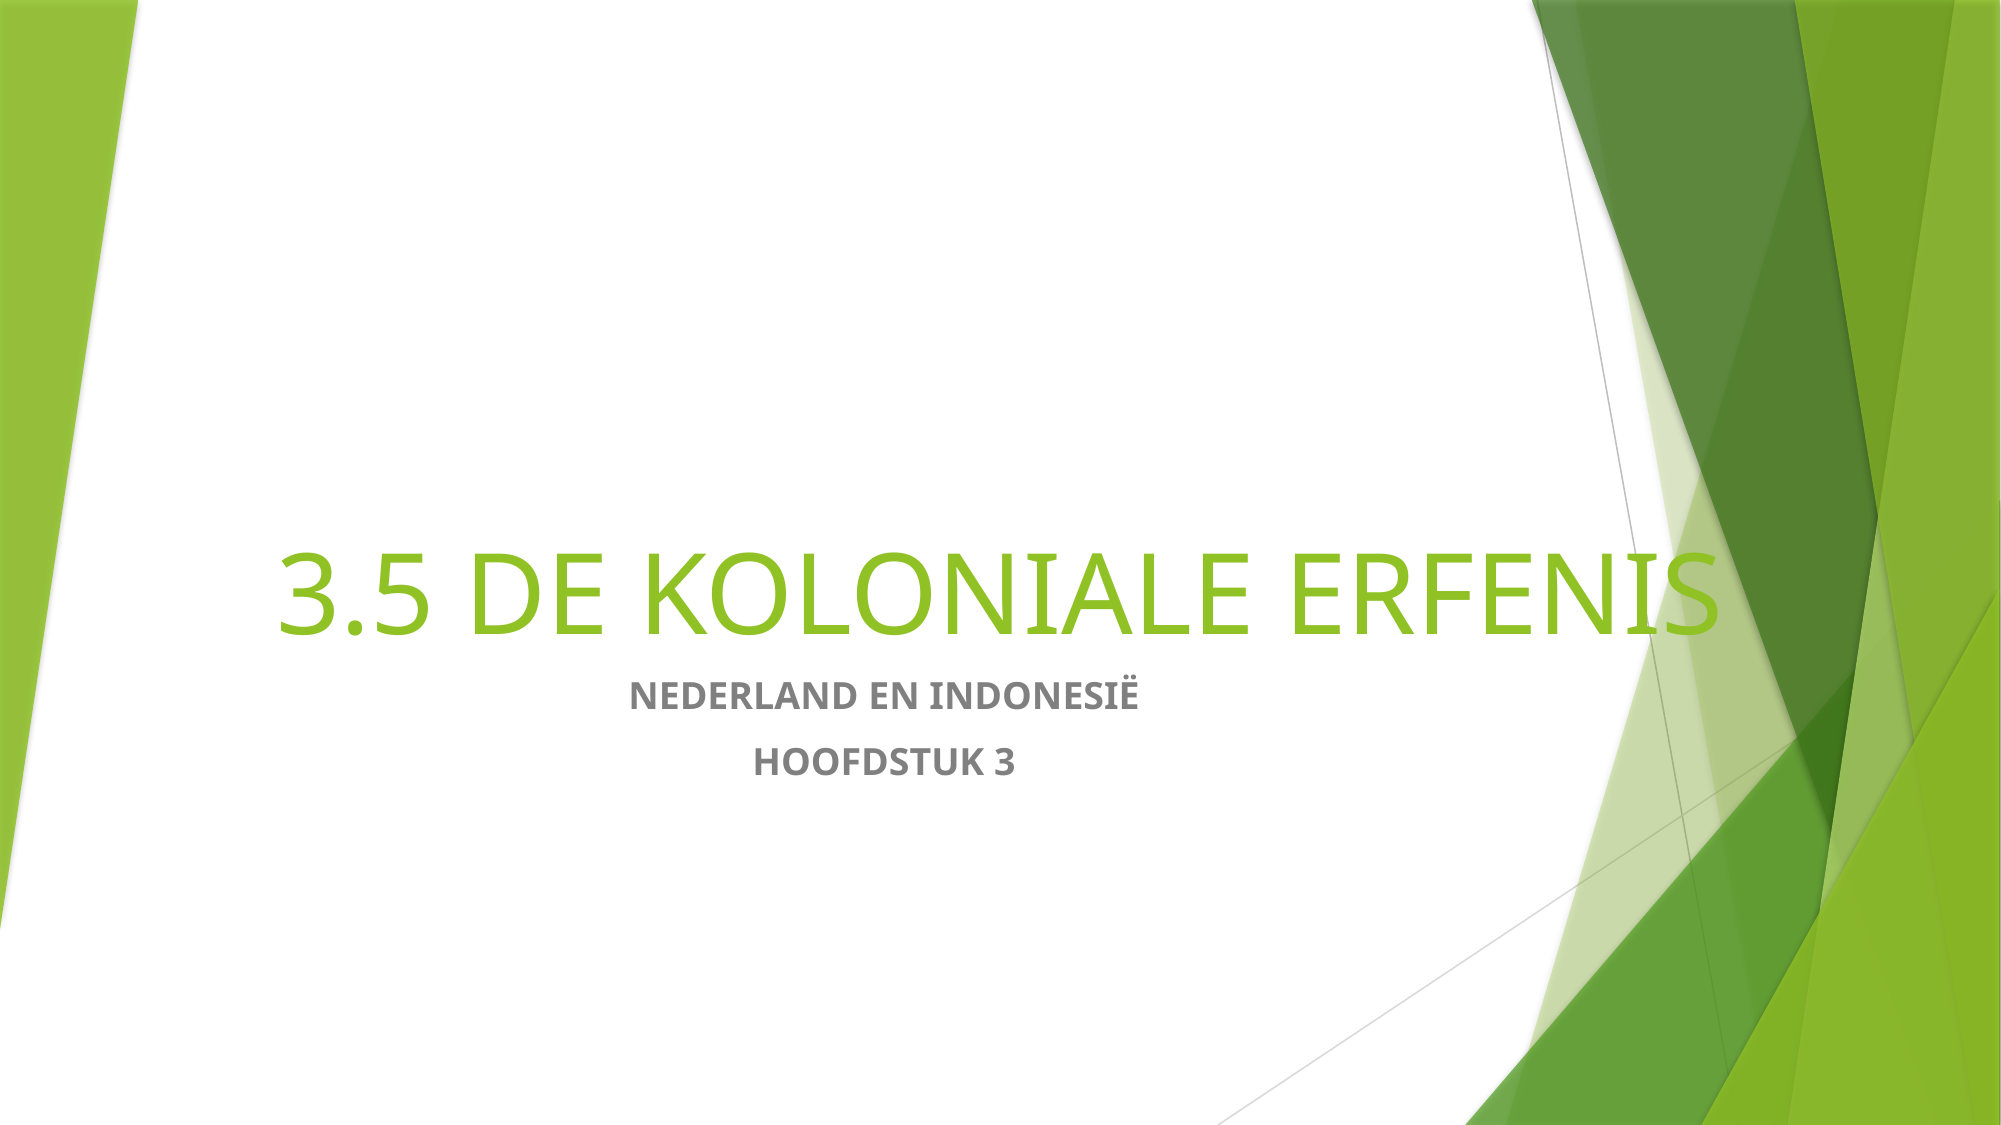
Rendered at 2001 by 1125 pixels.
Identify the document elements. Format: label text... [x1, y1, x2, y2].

title 3.5 DE KOLONIALE ERFENIS [0, 394, 2000, 665]
subtitle NEDERLAND EN INDONESIË HOOFDSTUK 3 [247, 664, 1522, 845]
